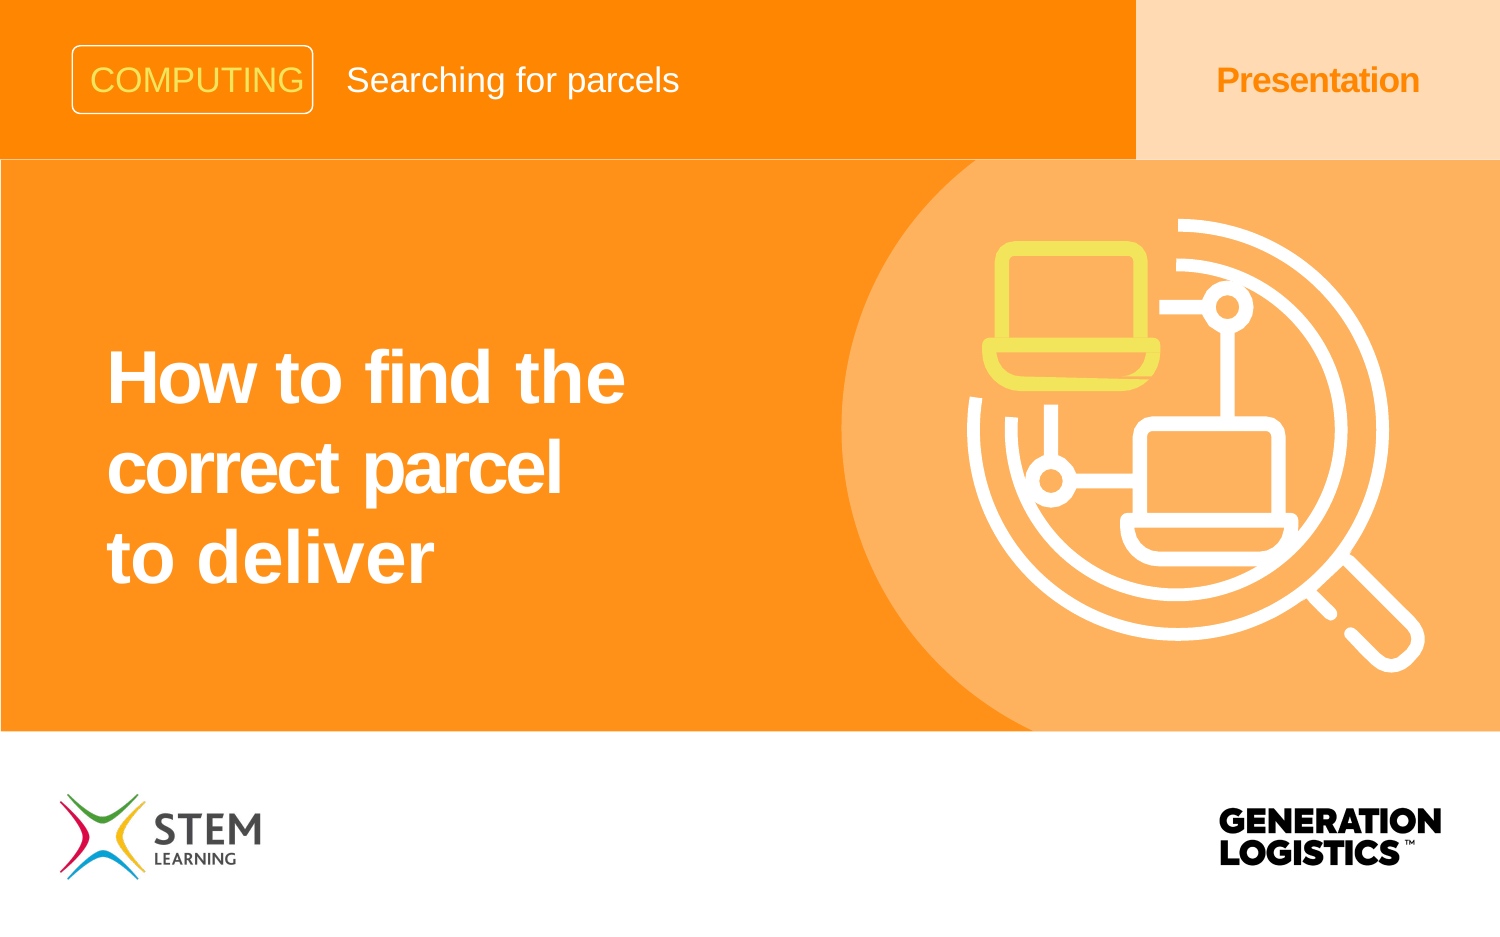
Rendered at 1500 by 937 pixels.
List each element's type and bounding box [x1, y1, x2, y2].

picture [59, 793, 261, 880]
text_box [0, 44, 1500, 732]
picture [1219, 807, 1441, 866]
